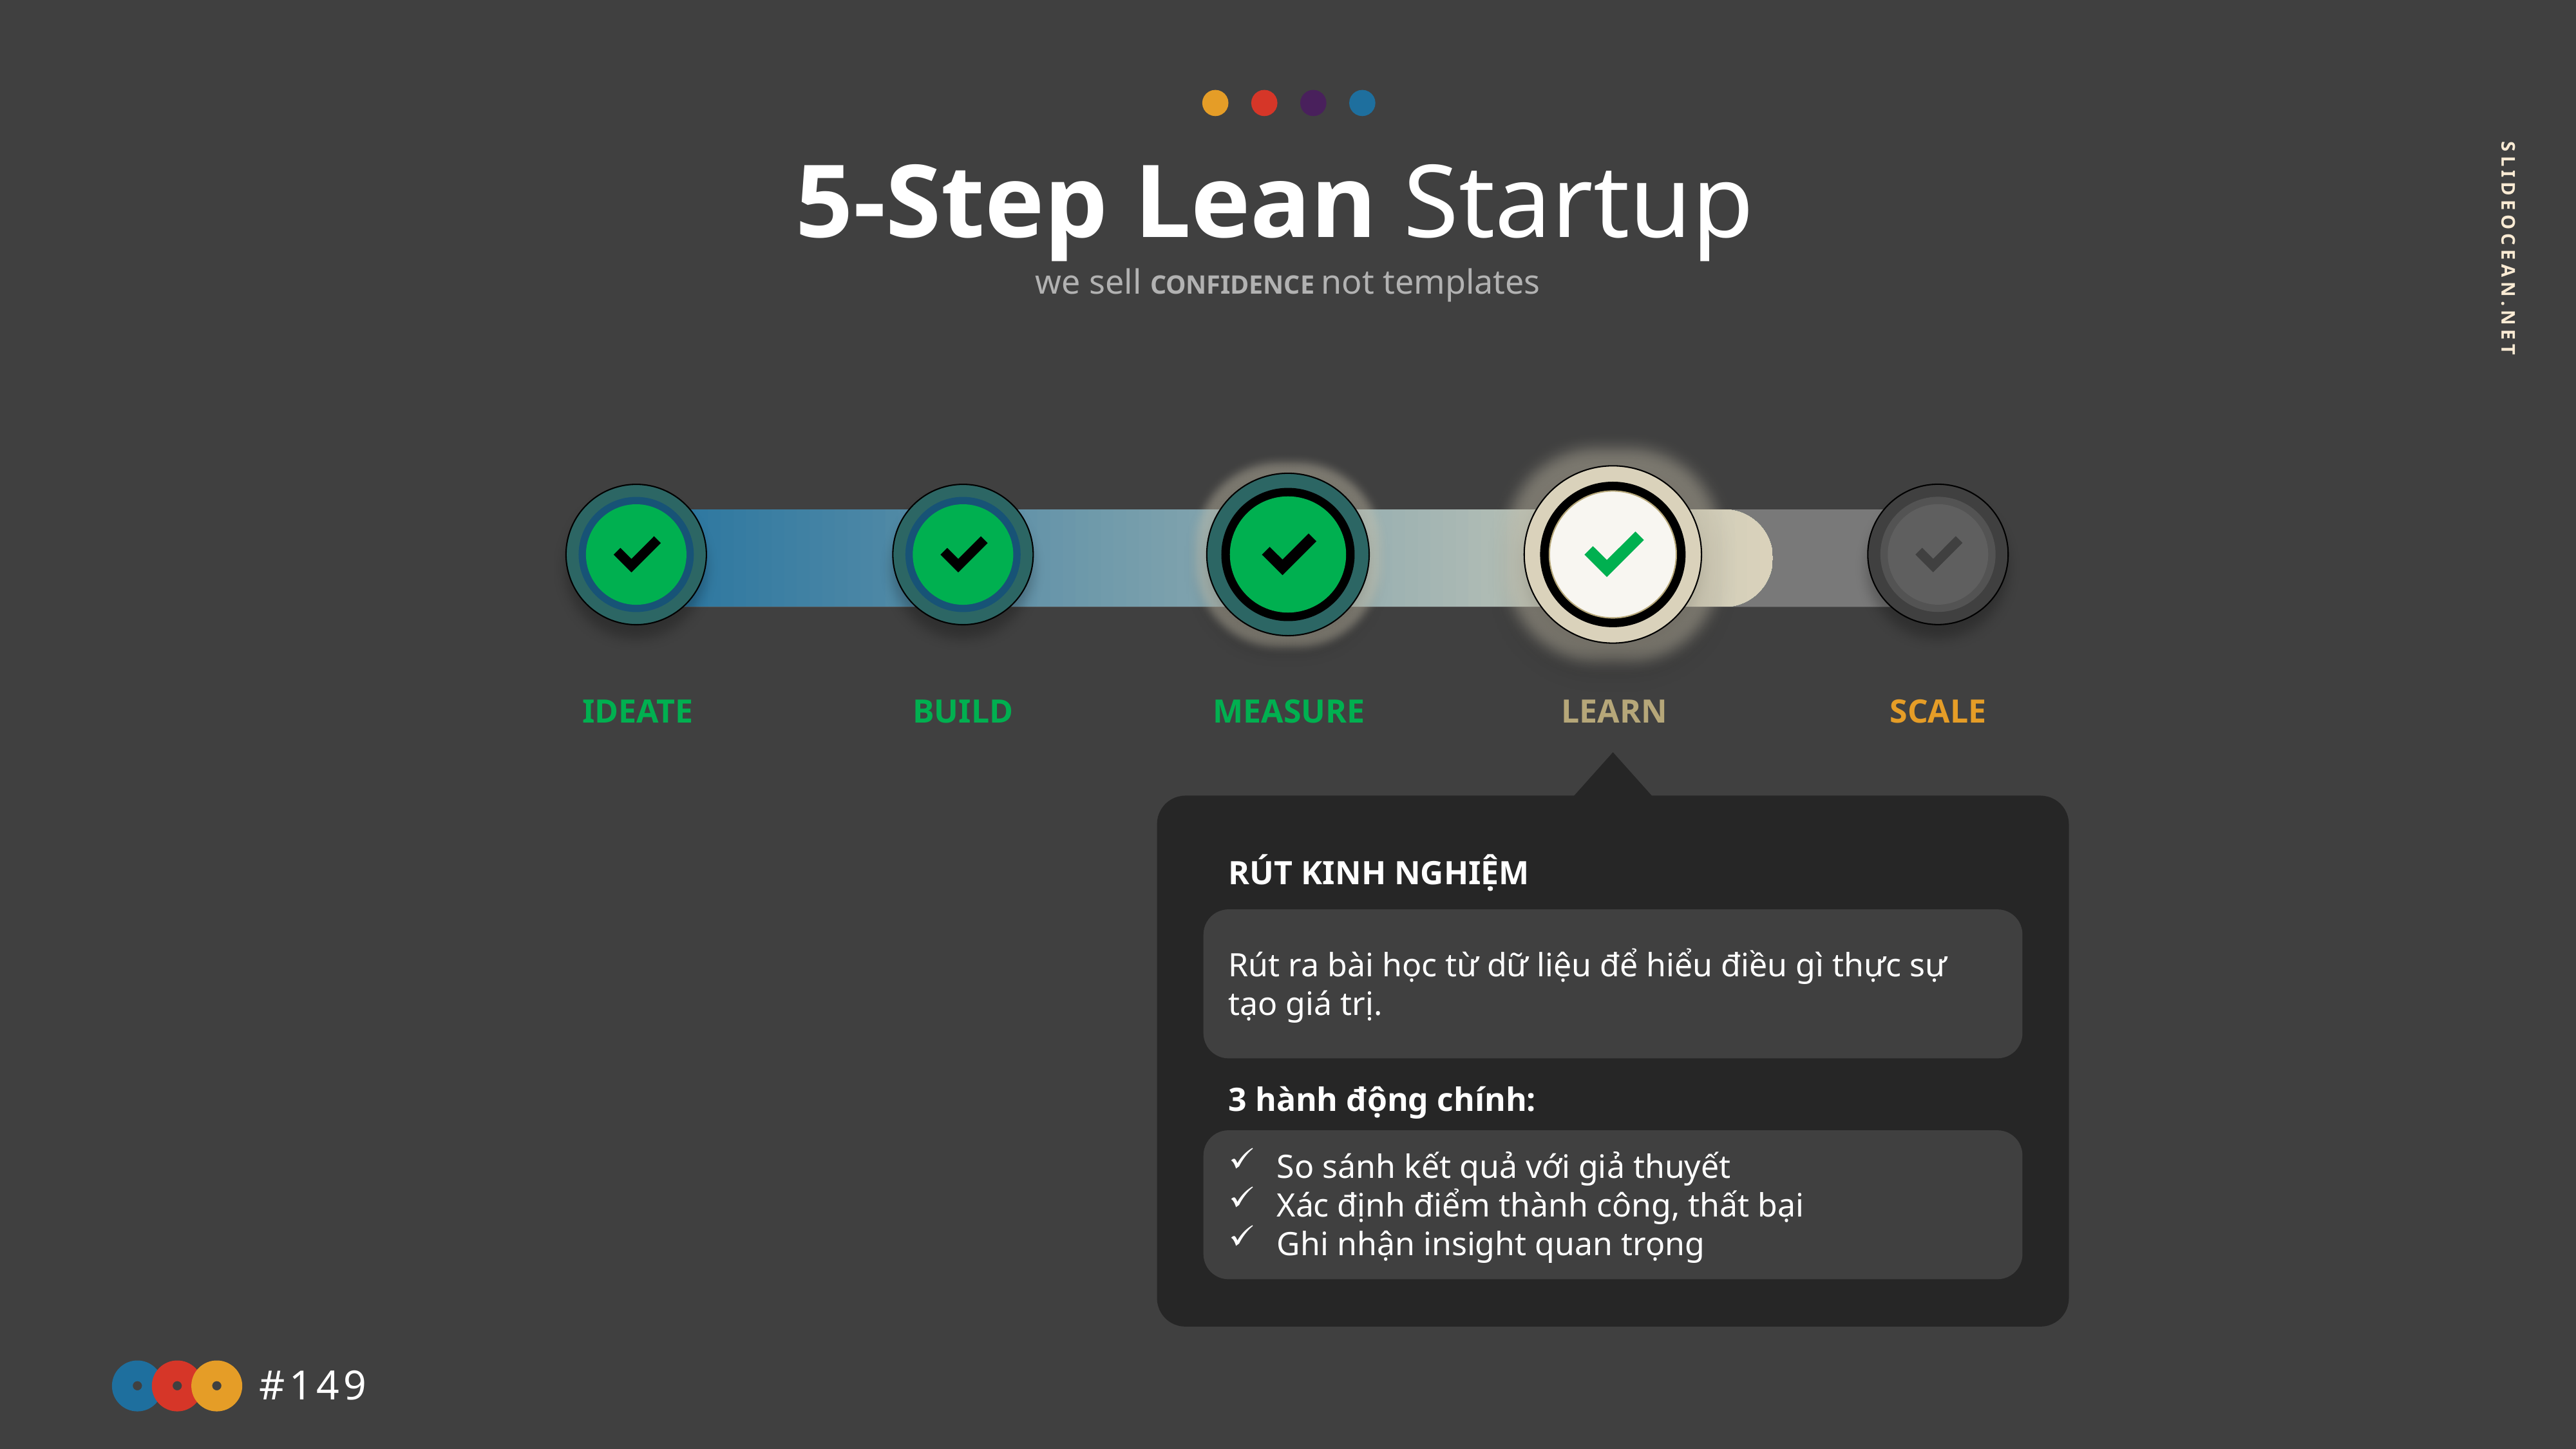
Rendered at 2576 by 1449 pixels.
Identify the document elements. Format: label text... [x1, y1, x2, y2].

text_box [1723, 508, 1774, 608]
text_box MEASURE [1117, 686, 1443, 734]
text_box [1034, 508, 1200, 608]
text_box BUILD [791, 686, 1117, 734]
text_box [707, 508, 892, 608]
text_box SCALE [1786, 686, 2110, 734]
text_box LEARN [1443, 686, 1786, 734]
text_box IDEATE [467, 686, 791, 734]
text_box we sell CONFIDENCE not templates [1026, 255, 1550, 306]
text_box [1524, 465, 1702, 644]
text_box [1376, 508, 1504, 608]
text_box [1299, 89, 1328, 117]
text_box #149 [259, 1359, 1142, 1408]
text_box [1206, 473, 1370, 636]
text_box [1867, 484, 2009, 625]
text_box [565, 484, 707, 625]
text_box [1730, 508, 1867, 608]
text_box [1157, 752, 2070, 1327]
text_box [1348, 89, 1377, 117]
text_box [1250, 89, 1279, 117]
text_box [1201, 89, 1230, 117]
text_box 5-Step Lean Startup [786, 131, 1790, 263]
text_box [892, 484, 1034, 625]
